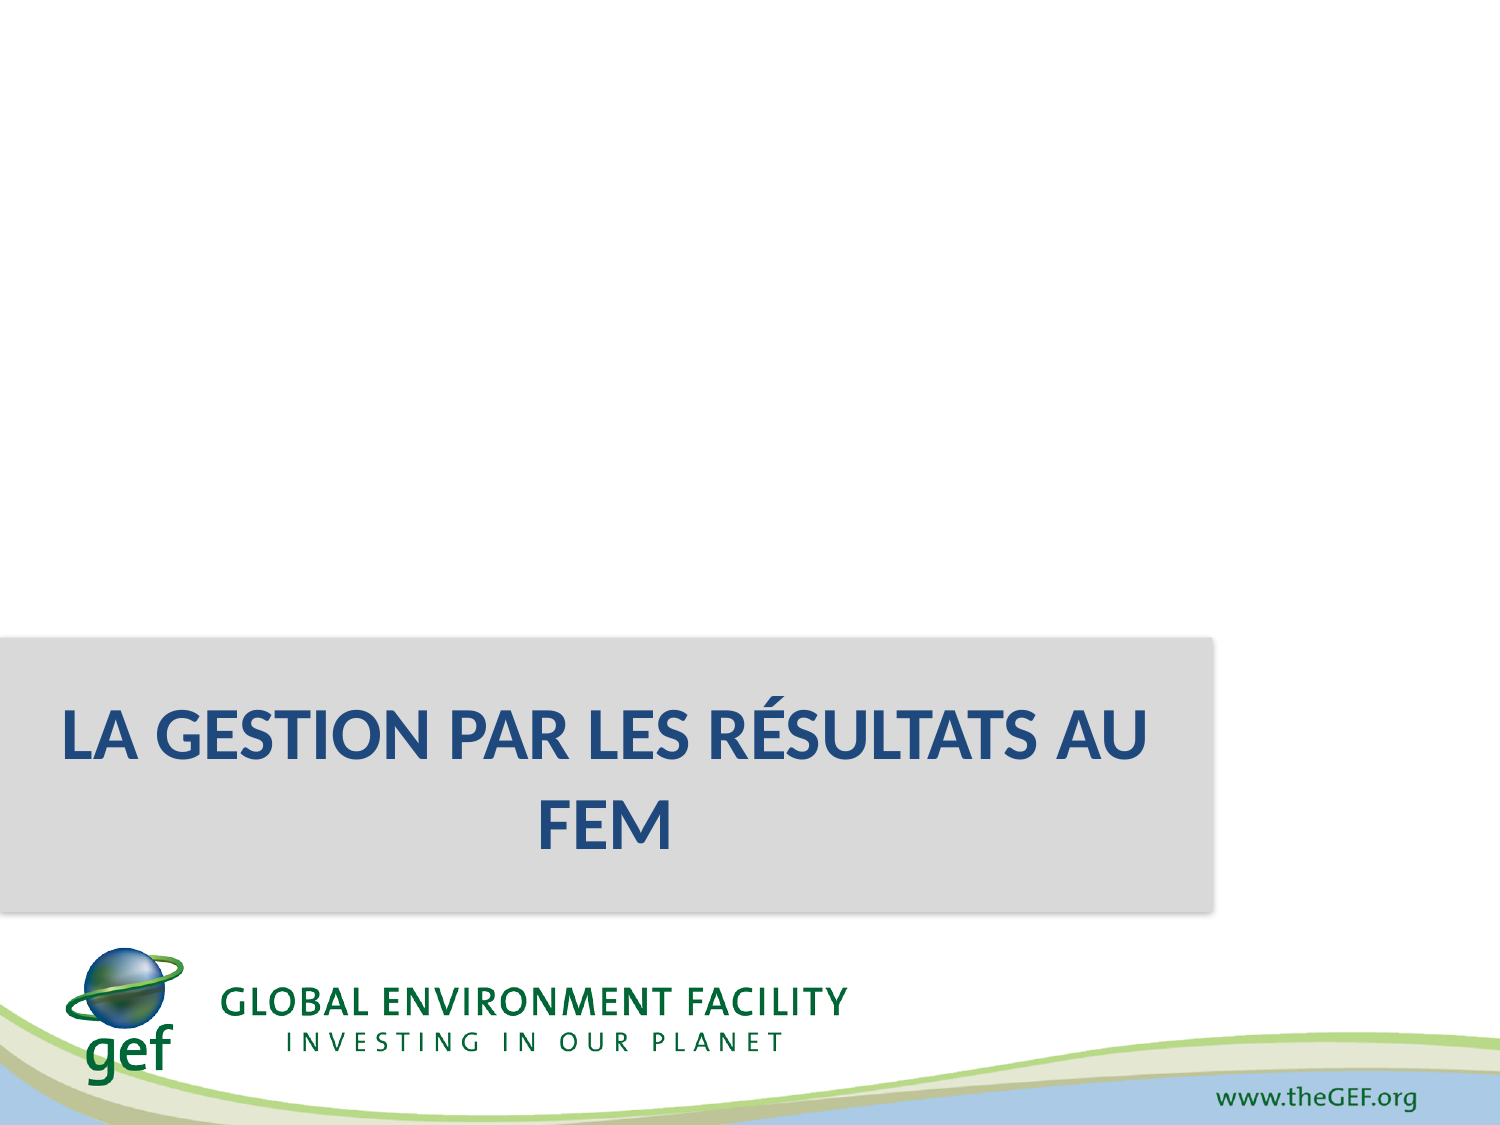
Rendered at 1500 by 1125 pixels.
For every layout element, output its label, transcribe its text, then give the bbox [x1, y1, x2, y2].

picture [0, 920, 1500, 1125]
text_box La gestion par les résultats au FEM [0, 637, 1213, 913]
